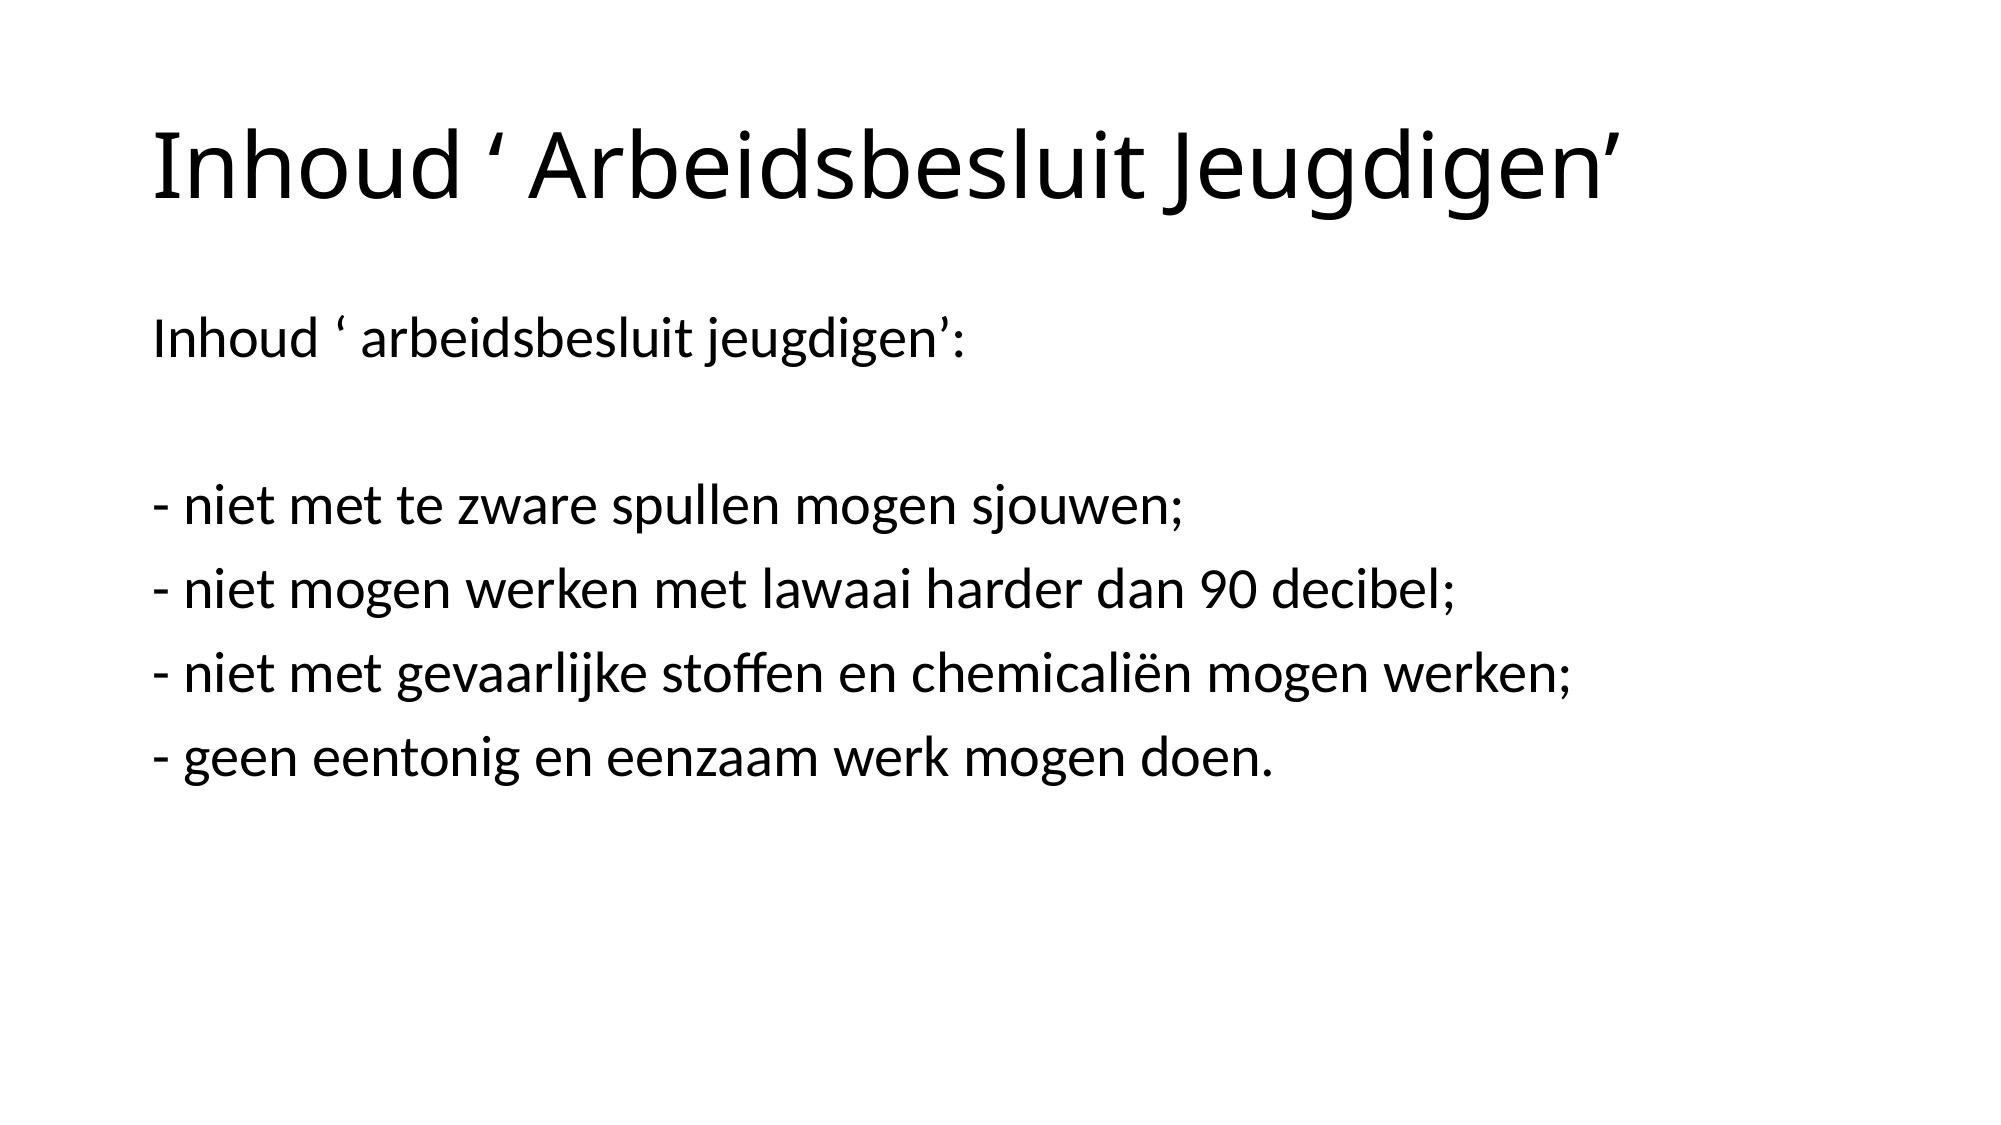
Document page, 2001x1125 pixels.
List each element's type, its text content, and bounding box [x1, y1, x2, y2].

list Inhoud ‘ arbeidsbesluit jeugdigen’: - niet met te zware spullen mogen sjouwen; - niet mogen werken met lawaai harder dan 90 decibel; - niet met gevaarlijke stoffen en chemicaliën mogen werken; - geen eentonig en eenzaam werk mogen doen. [137, 299, 1863, 1014]
title Inhoud ‘ Arbeidsbesluit Jeugdigen’ [137, 59, 1863, 278]
